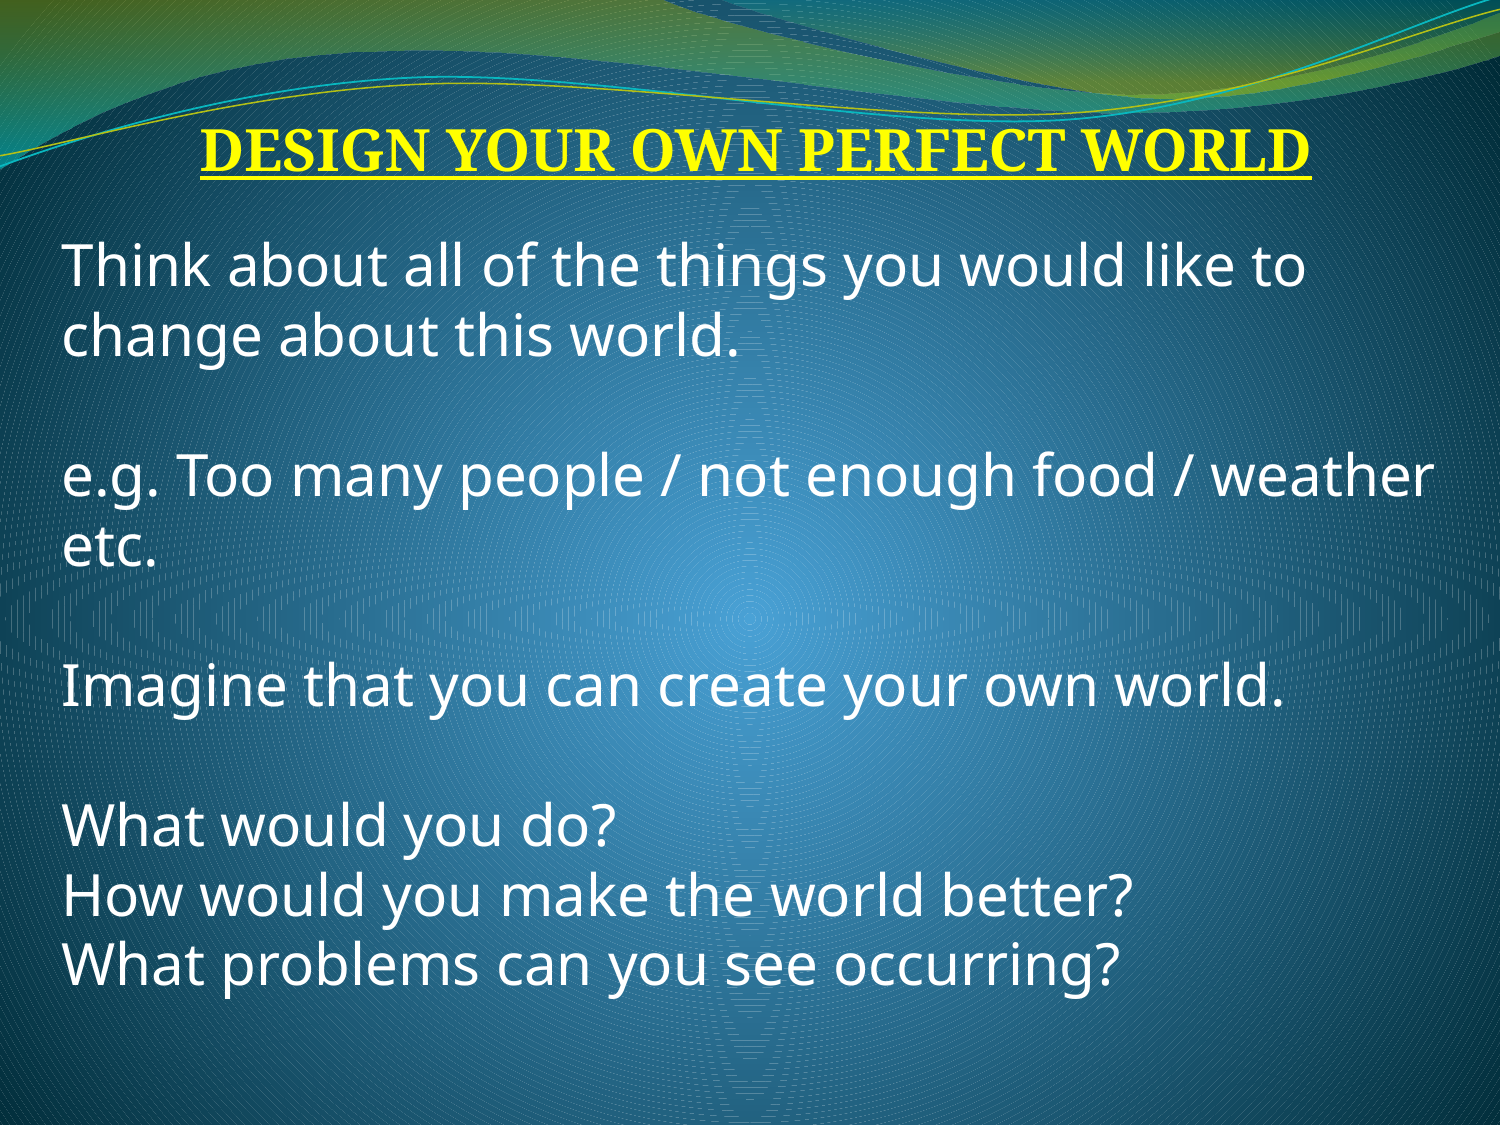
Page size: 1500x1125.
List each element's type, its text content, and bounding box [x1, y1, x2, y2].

text_box DESIGN YOUR OWN PERFECT WORLD Think about all of the things you would like to change about this world. e.g. Too many people / not enough food / weather etc. Imagine that you can create your own world. What would you do? How would you make the world better? What problems can you see occurring? [46, 105, 1465, 1050]
